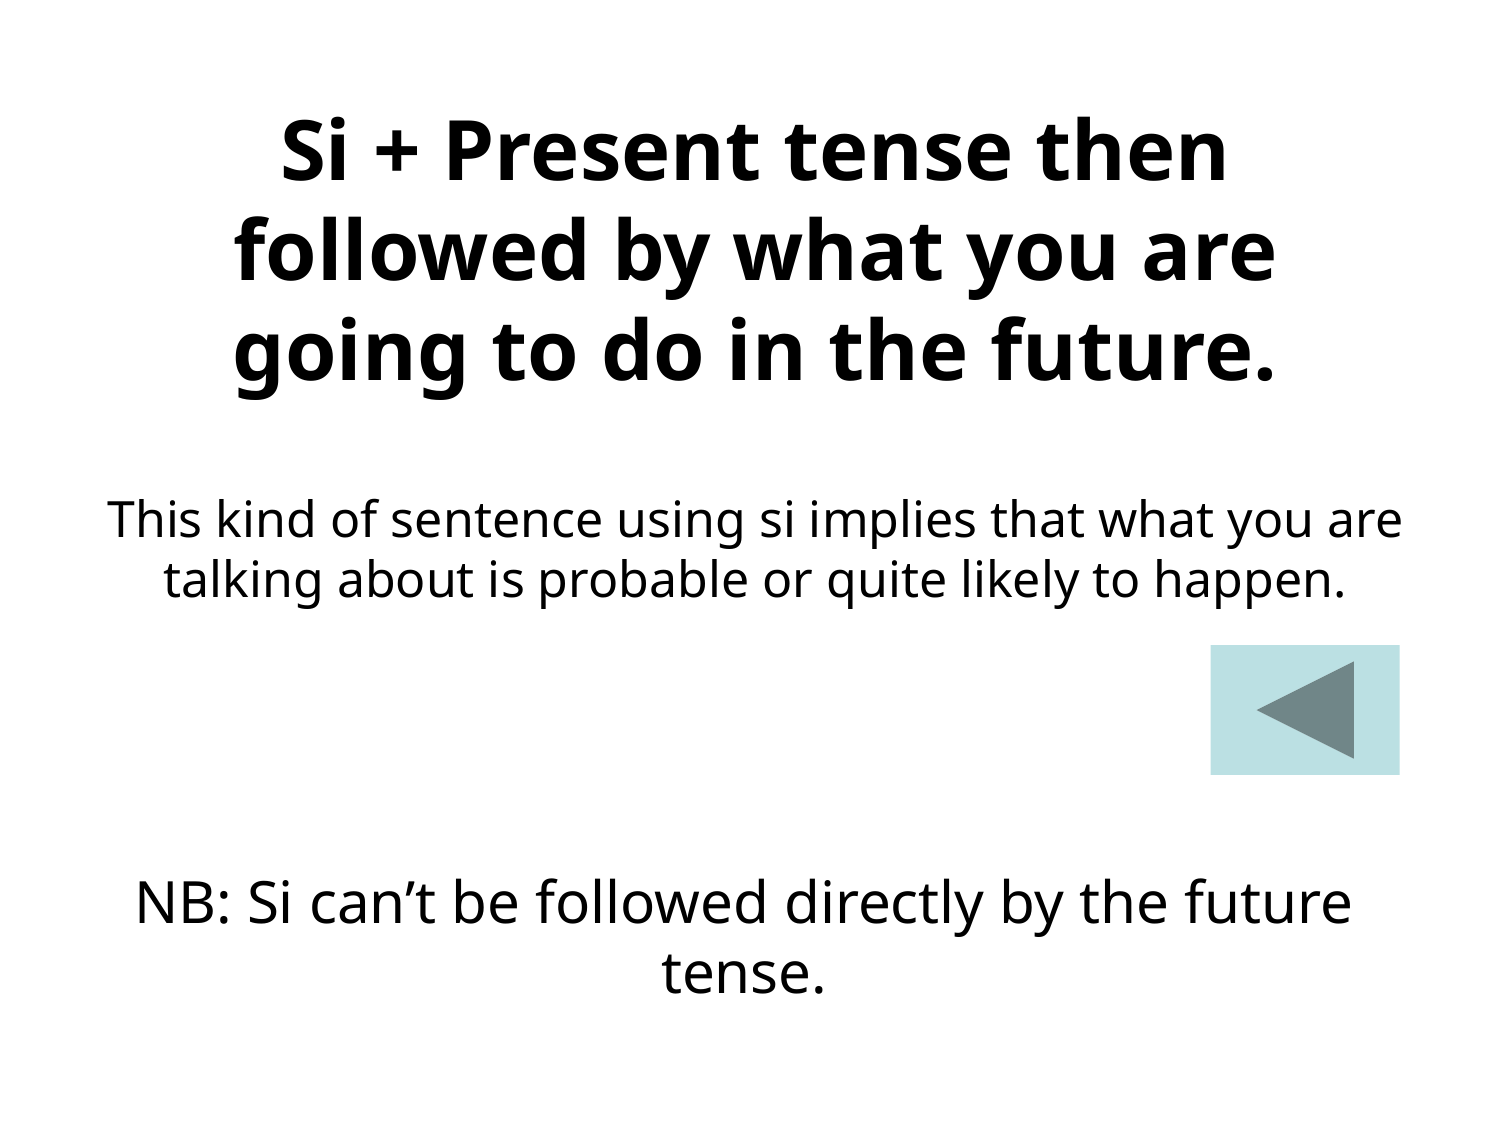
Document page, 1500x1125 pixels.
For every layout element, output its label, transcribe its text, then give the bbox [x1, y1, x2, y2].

text_box This kind of sentence using si implies that what you are talking about is probable or quite likely to happen. [88, 479, 1424, 615]
text_box Si + Present tense then followed by what you are going to do in the future. [123, 90, 1388, 405]
text_box [1210, 645, 1400, 775]
text_box NB: Si can’t be followed directly by the future tense. [76, 857, 1412, 1013]
